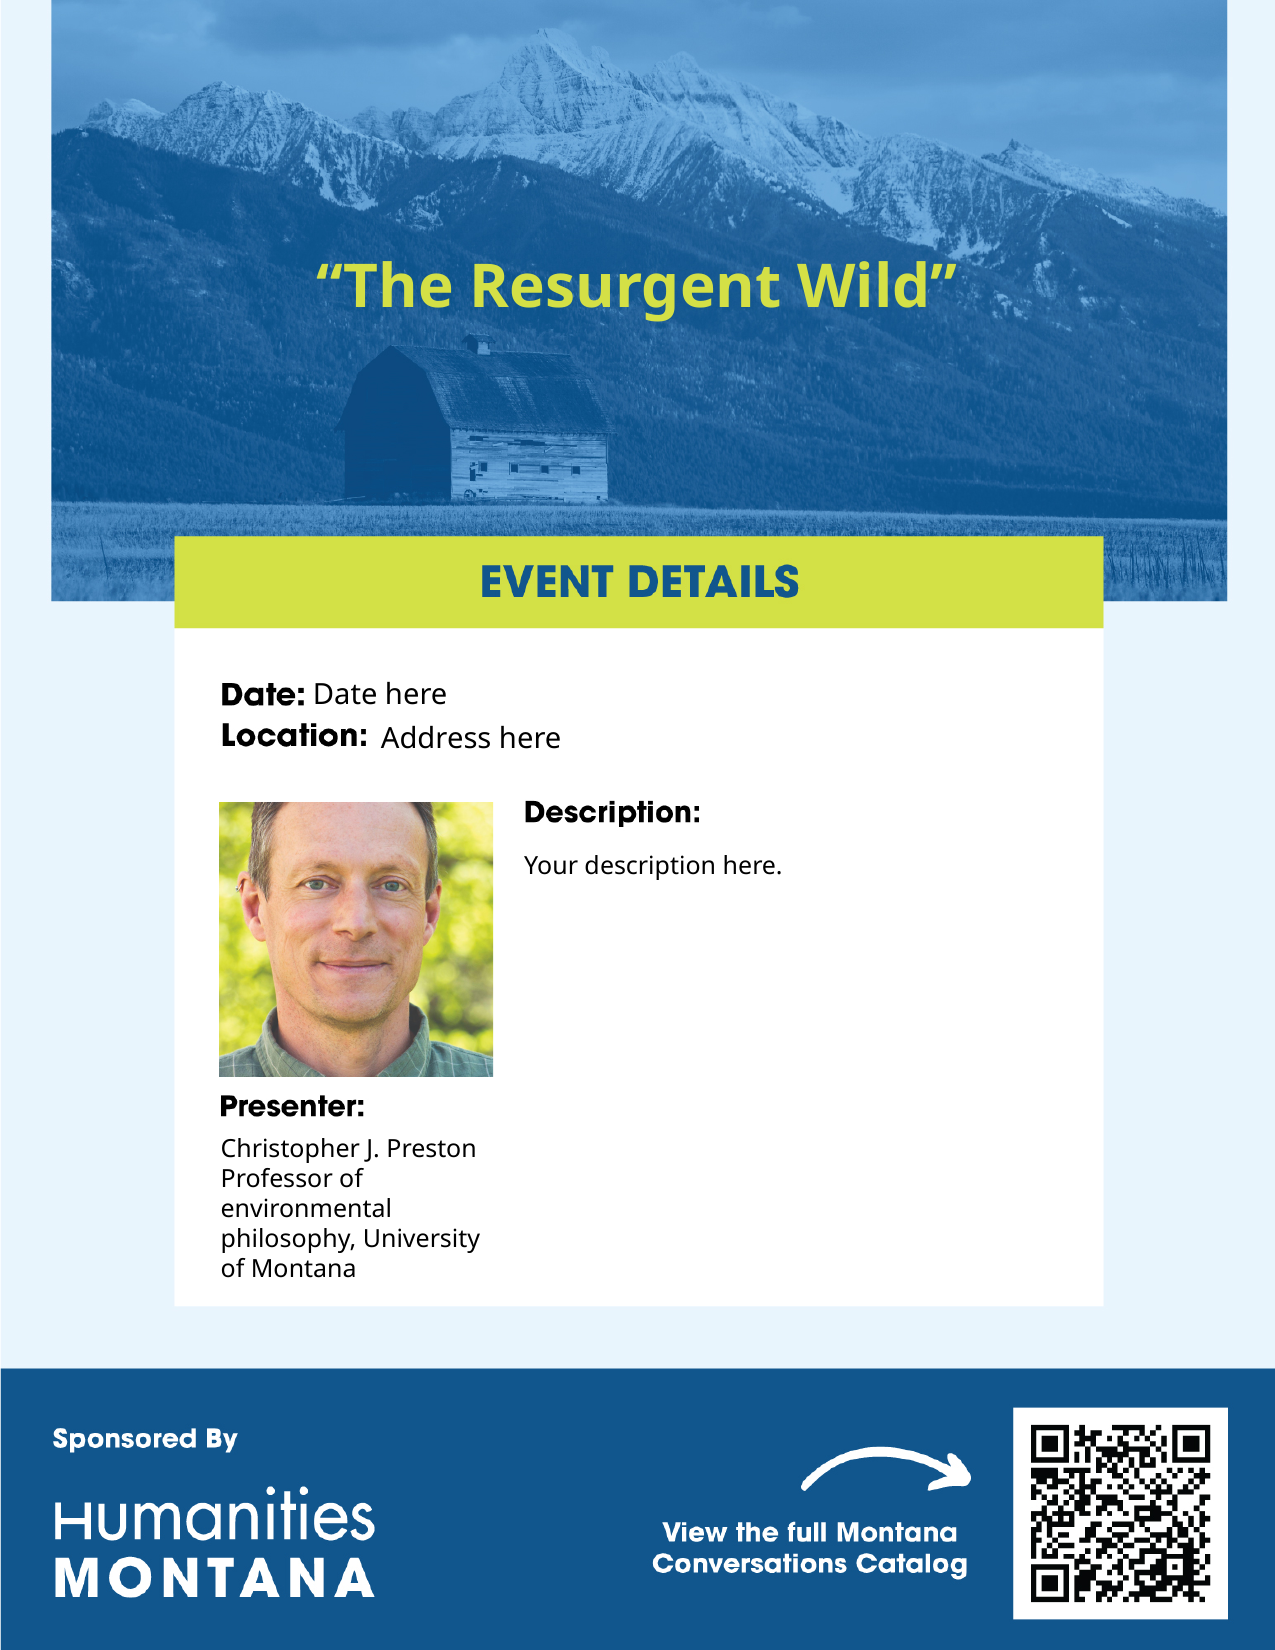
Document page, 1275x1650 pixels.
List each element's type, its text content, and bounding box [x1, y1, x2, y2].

text_box [159, 166, 1099, 233]
picture [0, 0, 1275, 1650]
text_box Date here [297, 660, 932, 726]
text_box Christopher J. Preston Professor of environmental philosophy, University of Montana [205, 1117, 510, 1298]
text_box Your description here. [509, 834, 1033, 895]
text_box Address here [365, 704, 1233, 770]
text_box [169, 132, 1099, 166]
text_box “The Resurgent Wild” [173, 232, 1102, 335]
